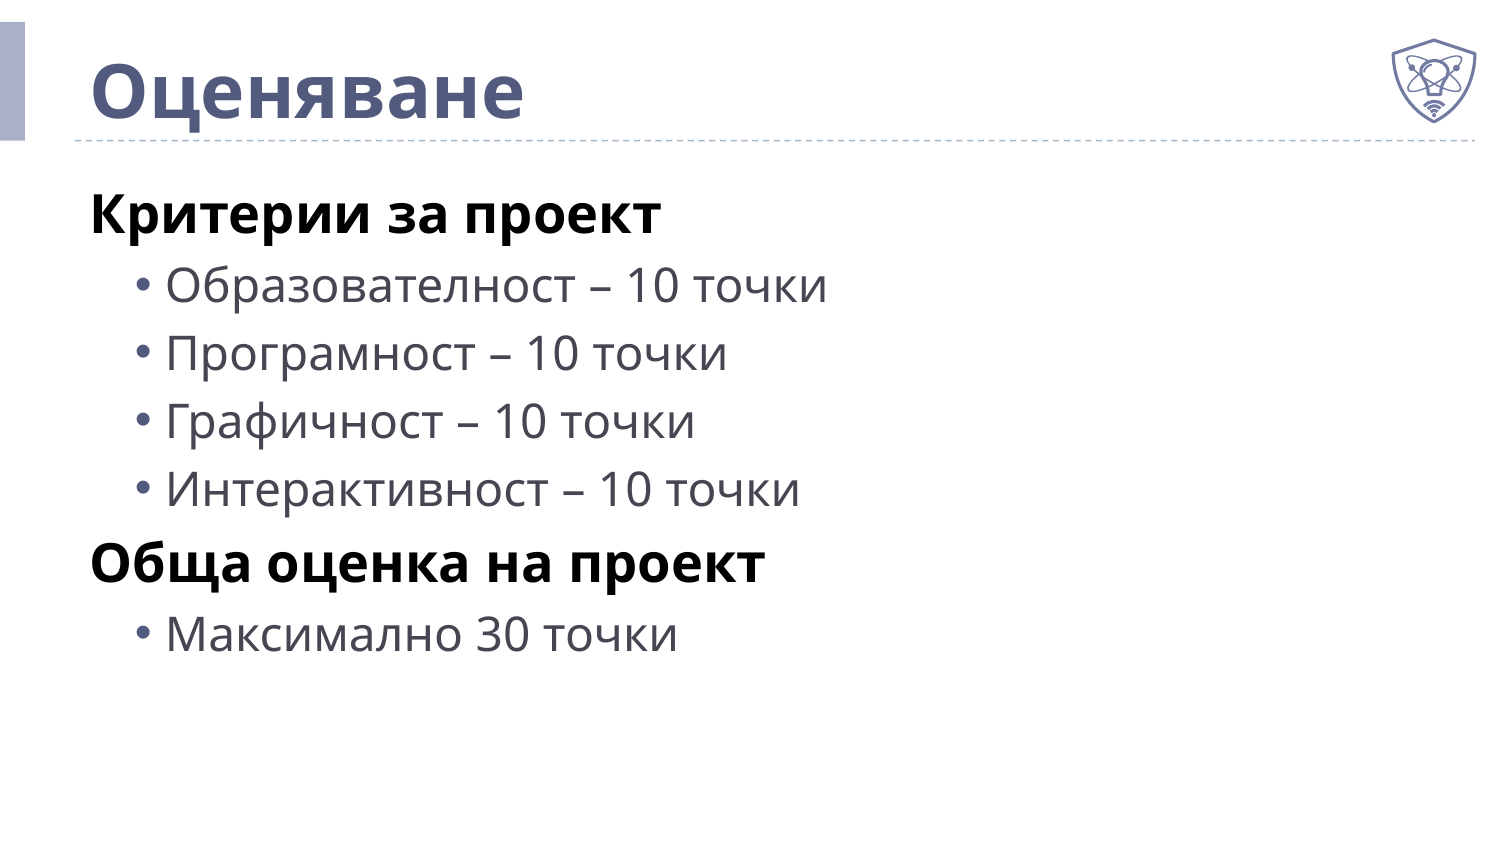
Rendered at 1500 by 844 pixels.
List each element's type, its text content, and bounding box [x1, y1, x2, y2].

title Оценяване [75, 18, 1475, 141]
list Критерии за проект Образователност – 10 точки Програмност – 10 точки Графичност – 10 точки Интерактивност – 10 точки Обща оценка на проект Максимално 30 точки [75, 171, 1475, 835]
